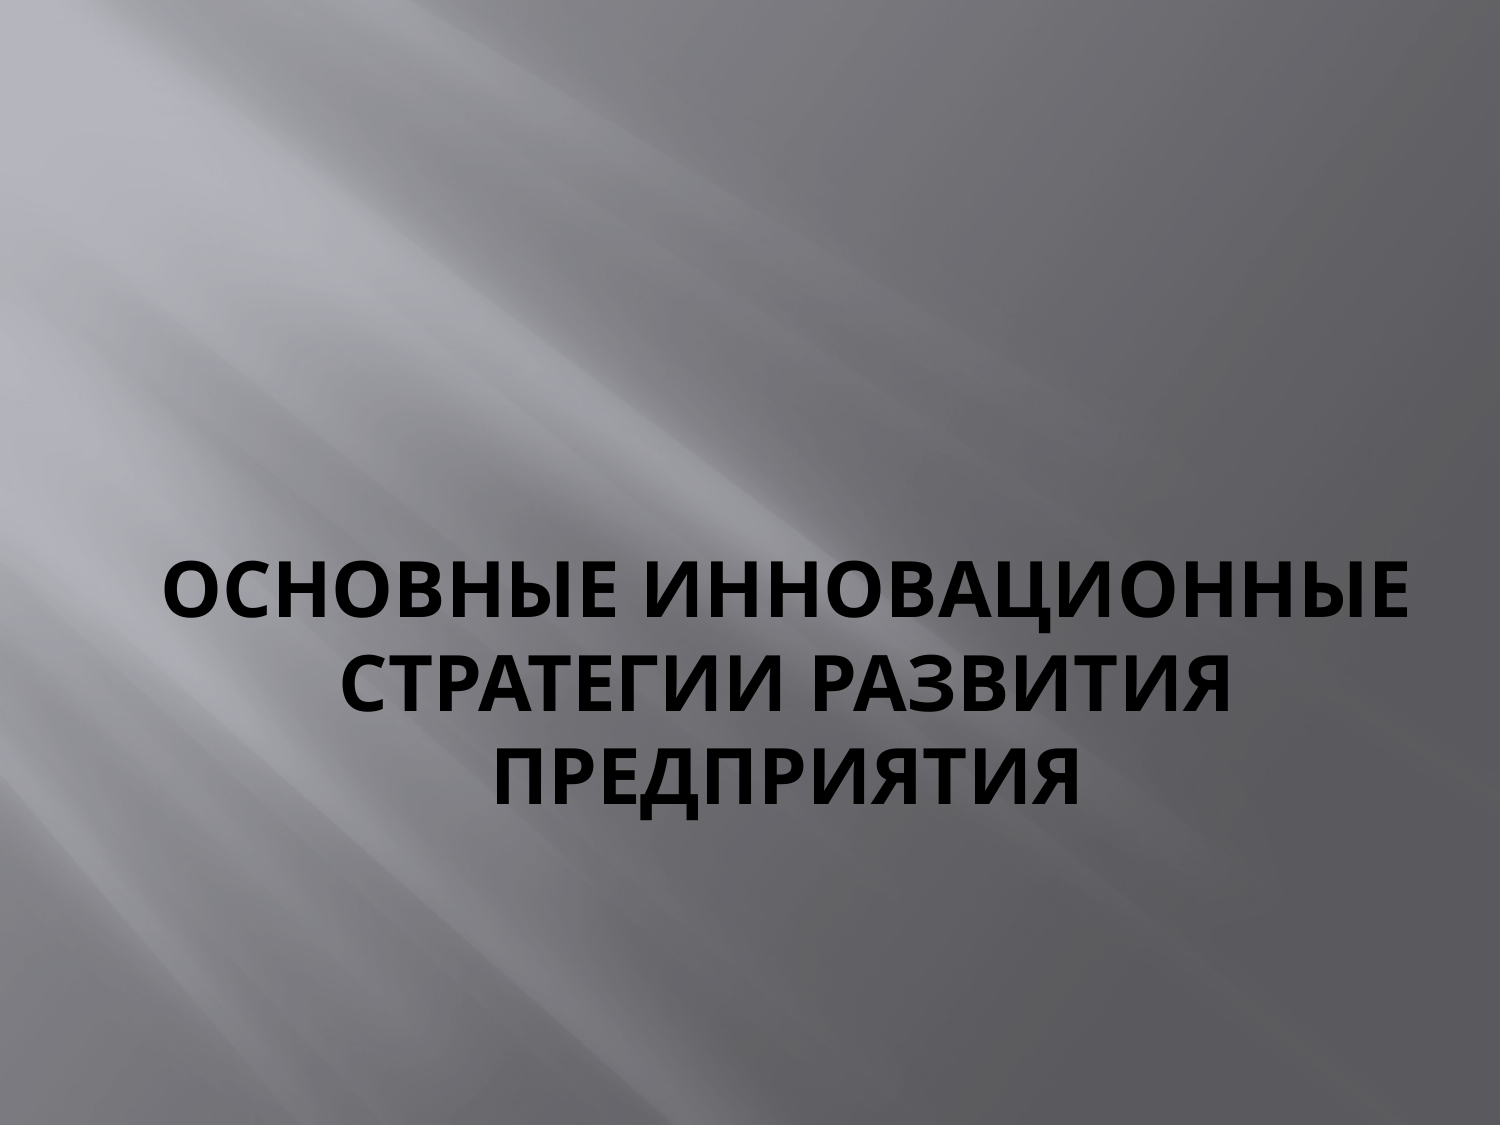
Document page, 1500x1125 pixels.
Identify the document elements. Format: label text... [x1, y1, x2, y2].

title Основные инновационные стратегии развития предприятия [150, 457, 1425, 821]
